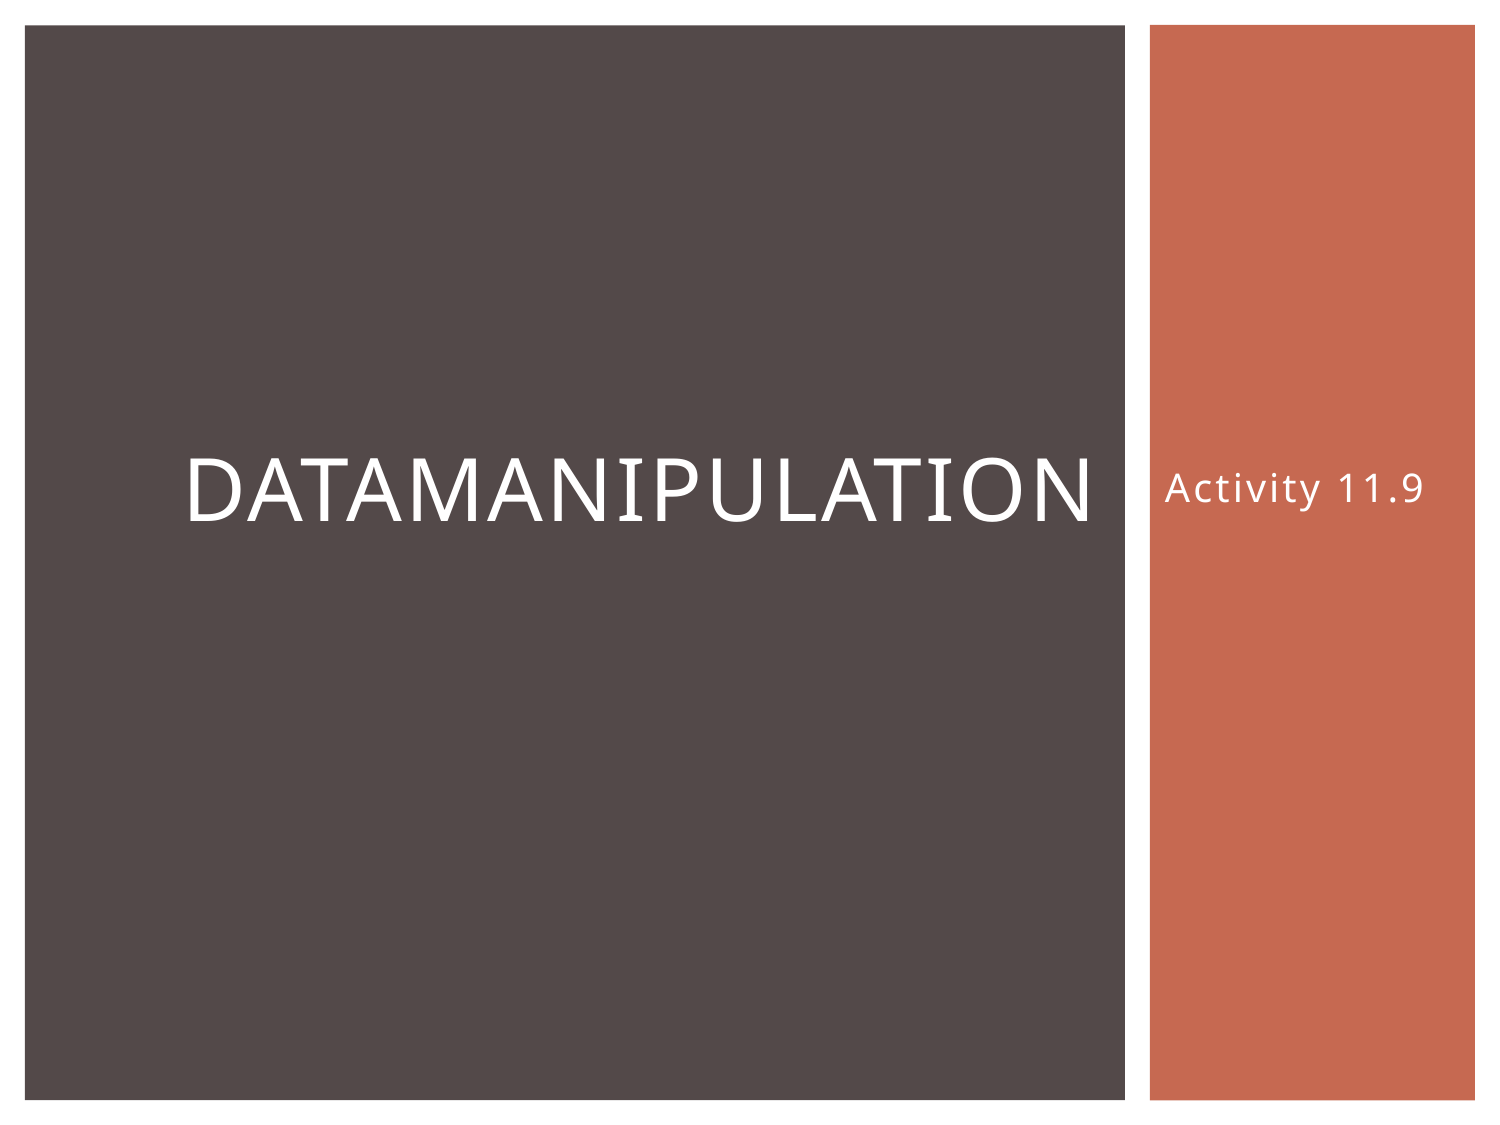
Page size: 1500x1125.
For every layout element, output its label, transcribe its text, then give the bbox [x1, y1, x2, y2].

title Datamanipulation [75, 336, 1113, 637]
subtitle Activity 11.9 [1149, 336, 1475, 637]
